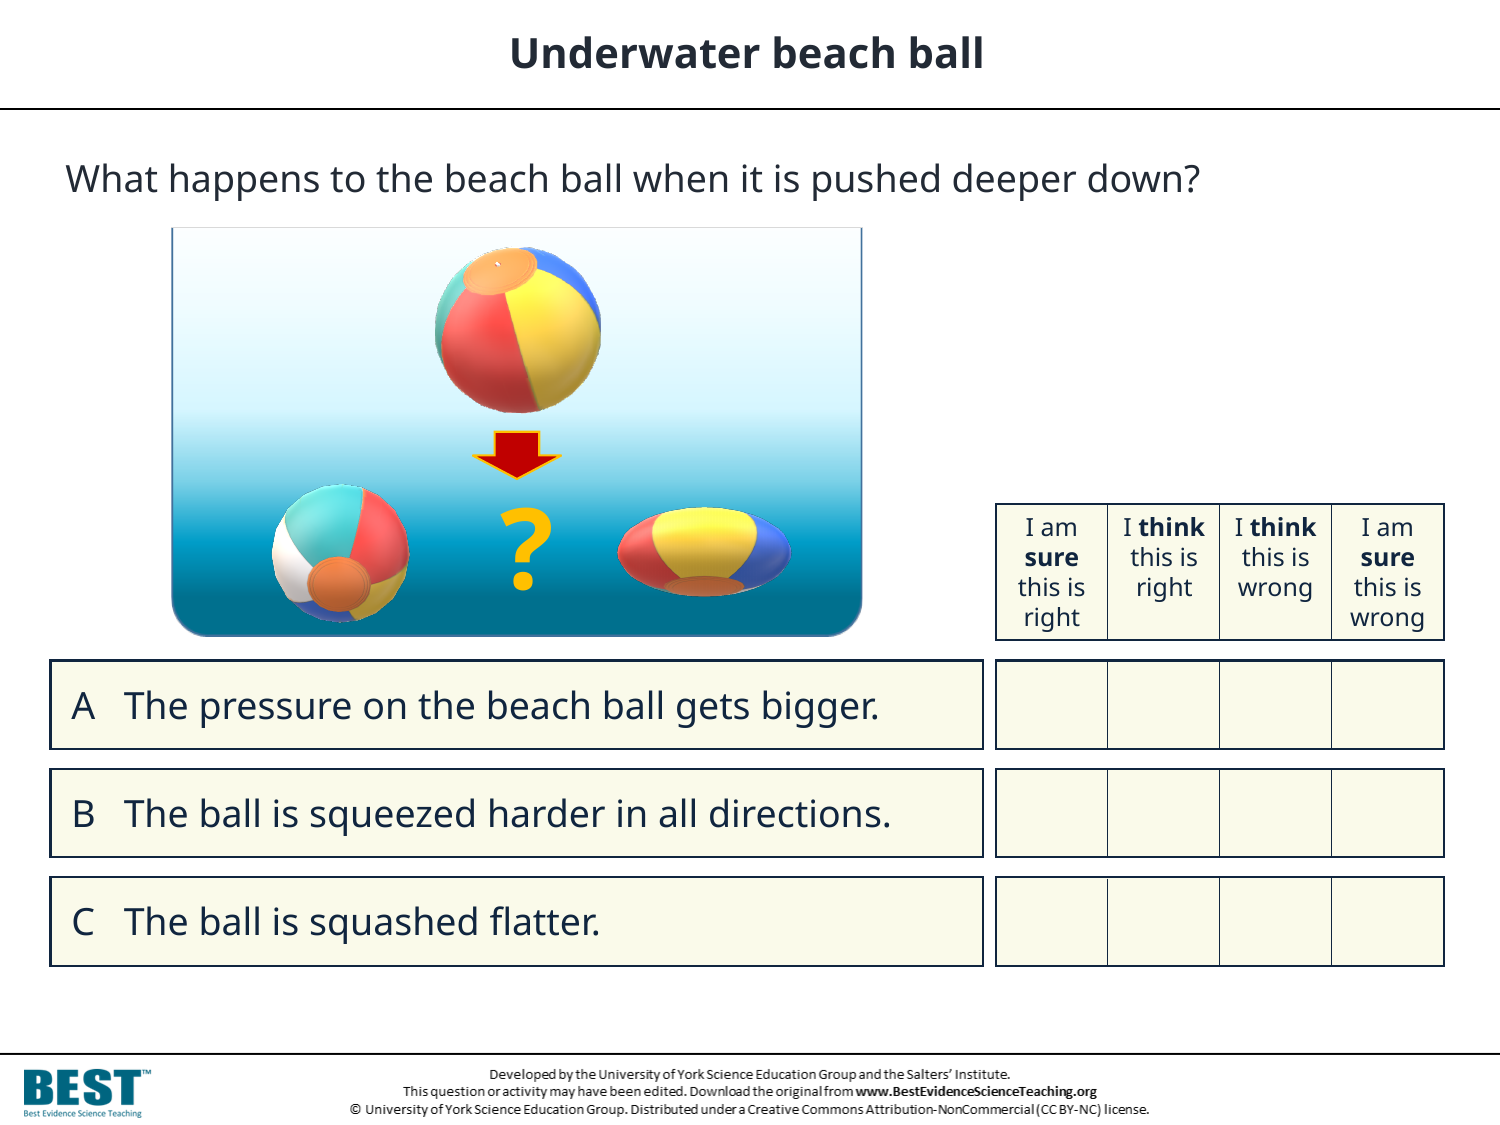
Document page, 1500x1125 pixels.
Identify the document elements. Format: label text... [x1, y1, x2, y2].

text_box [171, 189, 863, 675]
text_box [995, 768, 1444, 859]
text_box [995, 660, 1444, 750]
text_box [995, 503, 1444, 642]
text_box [995, 876, 1444, 968]
text_box Underwater beach ball [23, 4, 1471, 99]
picture [0, 108, 1500, 1125]
